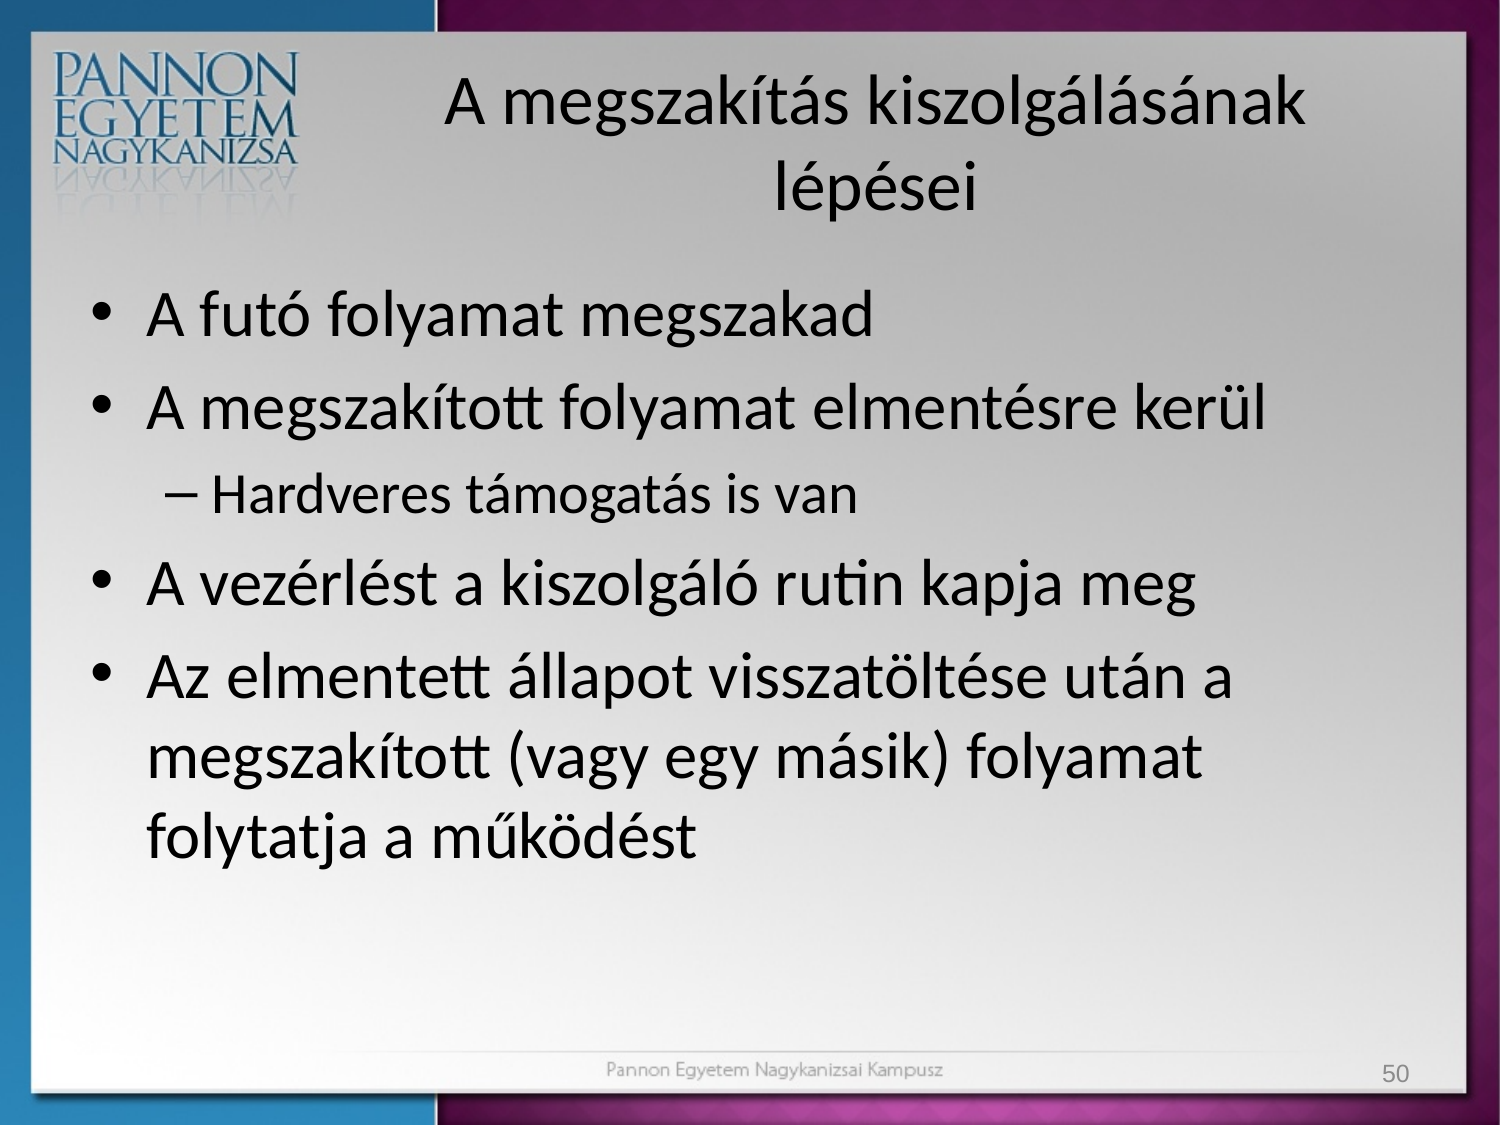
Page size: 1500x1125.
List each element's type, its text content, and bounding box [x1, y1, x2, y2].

list A futó folyamat megszakad A megszakított folyamat elmentésre kerül Hardveres támogatás is van A vezérlést a kiszolgáló rutin kapja meg Az elmentett állapot visszatöltése után a megszakított (vagy egy másik) folyamat folytatja a működést [75, 262, 1425, 1038]
slide_number 50 [1074, 1042, 1425, 1103]
picture [0, 0, 1500, 1125]
title A megszakítás kiszolgálásának lépései [328, 45, 1425, 233]
